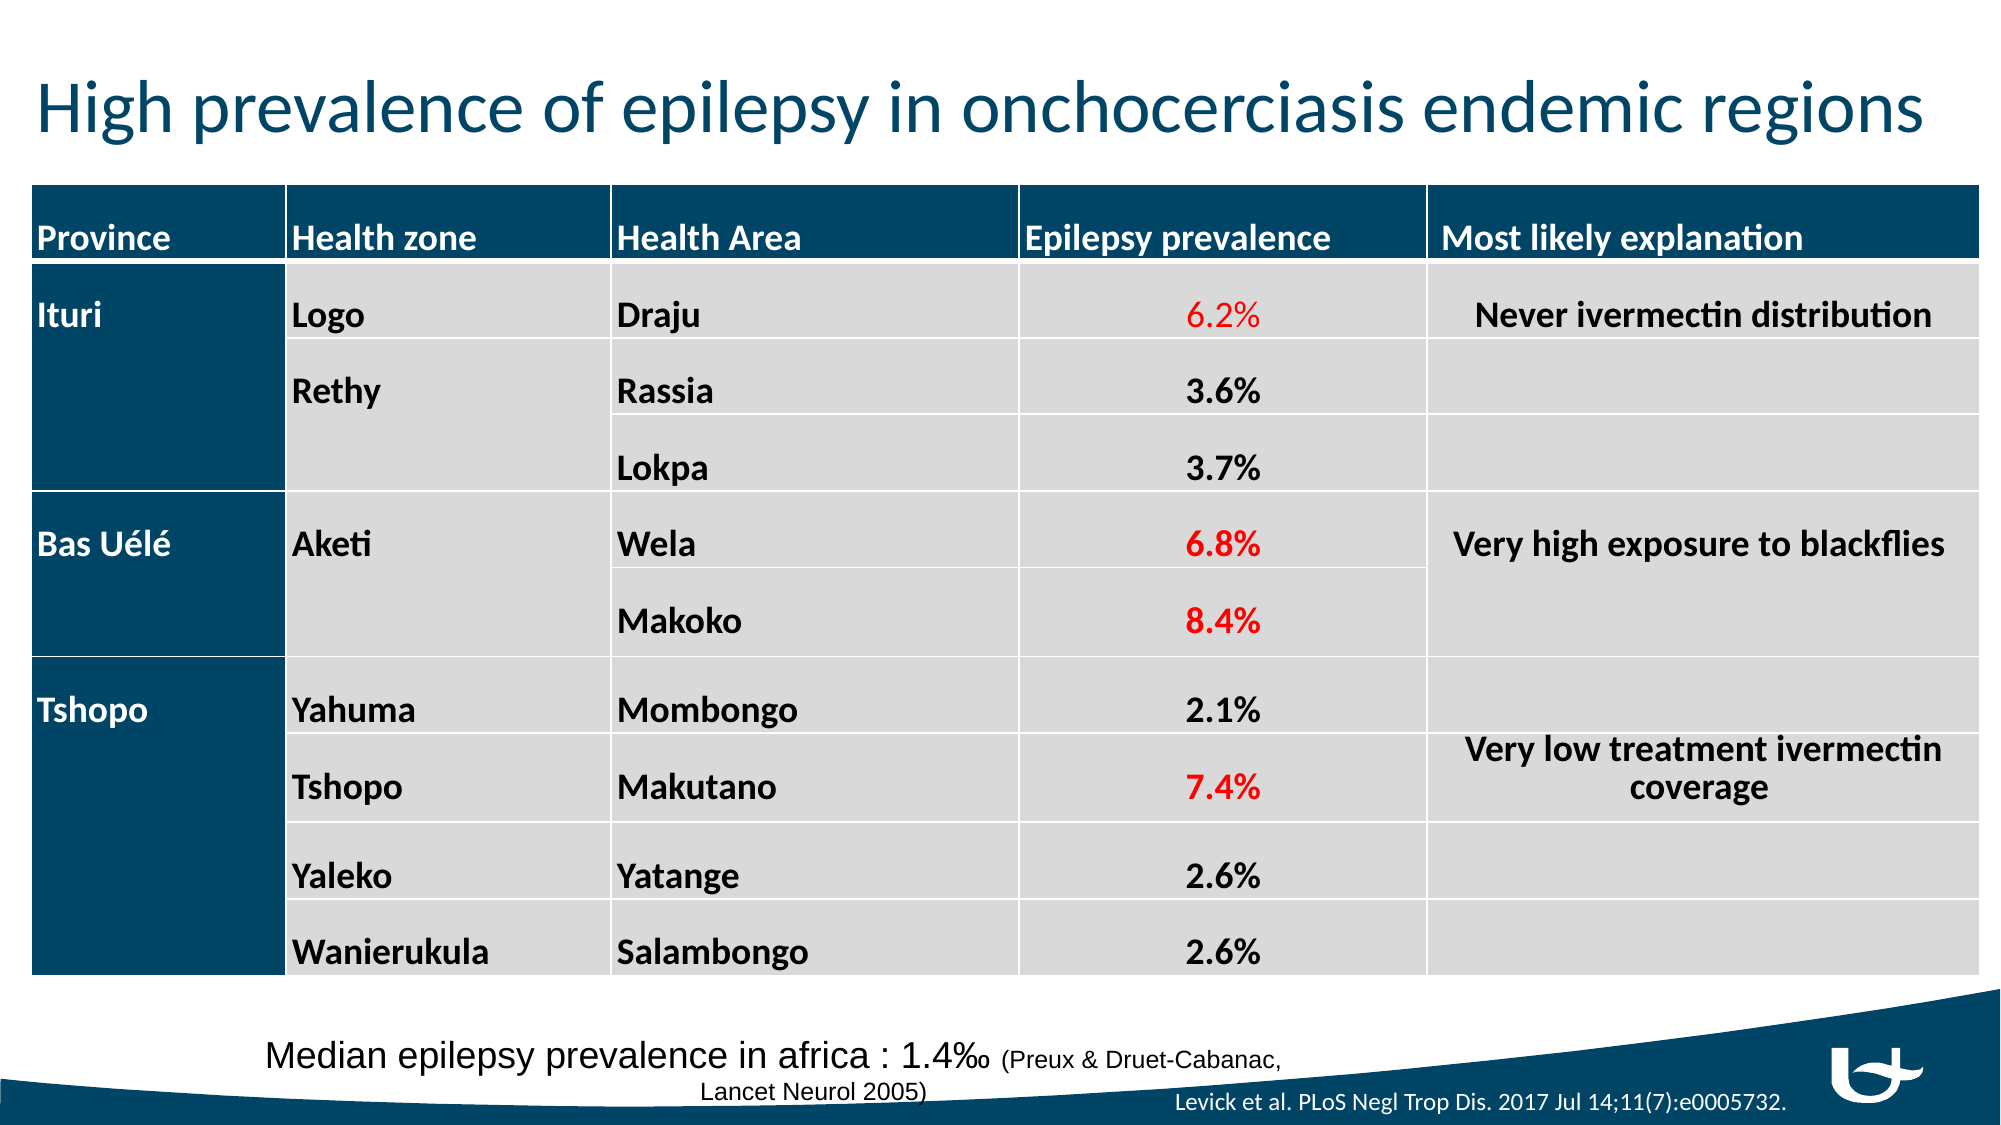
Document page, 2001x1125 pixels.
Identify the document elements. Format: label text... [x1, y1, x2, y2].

table_cell Makutano [612, 734, 1018, 821]
table_cell 3.7% [1020, 415, 1426, 490]
table_header Epilepsy prevalence [1020, 185, 1426, 258]
table_cell Very low treatment ivermectin coverage [1428, 734, 1979, 821]
table_cell Draju [612, 264, 1018, 337]
text_box Median epilepsy prevalence in africa : 1.4‰ (Preux & Druet-Cabanac, Lancet Neurol 2005) [249, 1023, 1378, 1113]
table_cell Rethy [287, 339, 610, 490]
title High prevalence of epilepsy in onchocerciasis endemic regions [0, 42, 1981, 163]
table_cell Yahuma [287, 657, 610, 732]
table_cell Logo [287, 264, 610, 337]
table_cell 2.6% [1020, 823, 1426, 898]
table_cell [1428, 415, 1979, 490]
table_header Province [32, 185, 285, 258]
table_header Health Area [612, 185, 1018, 258]
table_cell [1428, 657, 1979, 732]
table_header Most likely explanation [1428, 185, 1979, 258]
table_cell 2.6% [1020, 900, 1426, 975]
table_cell Yatange [612, 823, 1018, 898]
table_cell 6.8% [1020, 492, 1426, 567]
table_cell Salambongo [612, 900, 1018, 975]
table_cell 7.4% [1020, 734, 1426, 821]
footer Levick et al. PLoS Negl Trop Dis. 2017 Jul 14;11(7):e0005732. [1141, 1076, 1804, 1125]
table_cell 8.4% [1020, 568, 1426, 656]
table_cell [1428, 823, 1979, 898]
table_cell [1428, 339, 1979, 413]
table_cell 3.6% [1020, 339, 1426, 413]
table_cell 6.2% [1020, 264, 1426, 337]
table_cell Never ivermectin distribution [1428, 264, 1979, 337]
table_cell Ituri [32, 264, 285, 490]
table_header Health zone [287, 185, 610, 258]
table_cell [1428, 900, 1979, 975]
table_cell Mombongo [612, 657, 1018, 732]
table_cell Lokpa [612, 415, 1018, 490]
table_cell Aketi [287, 492, 610, 656]
table_cell Wanierukula [287, 900, 610, 975]
table_cell Tshopo [32, 657, 285, 975]
table_cell Very high exposure to blackflies [1428, 492, 1979, 656]
table_cell Rassia [612, 339, 1018, 413]
table_cell Makoko [612, 568, 1018, 656]
table_cell 2.1% [1020, 657, 1426, 732]
table_cell Tshopo [287, 734, 610, 821]
table_cell Wela [612, 492, 1018, 567]
table_cell Bas Uélé [32, 492, 285, 656]
table_cell Yaleko [287, 823, 610, 898]
